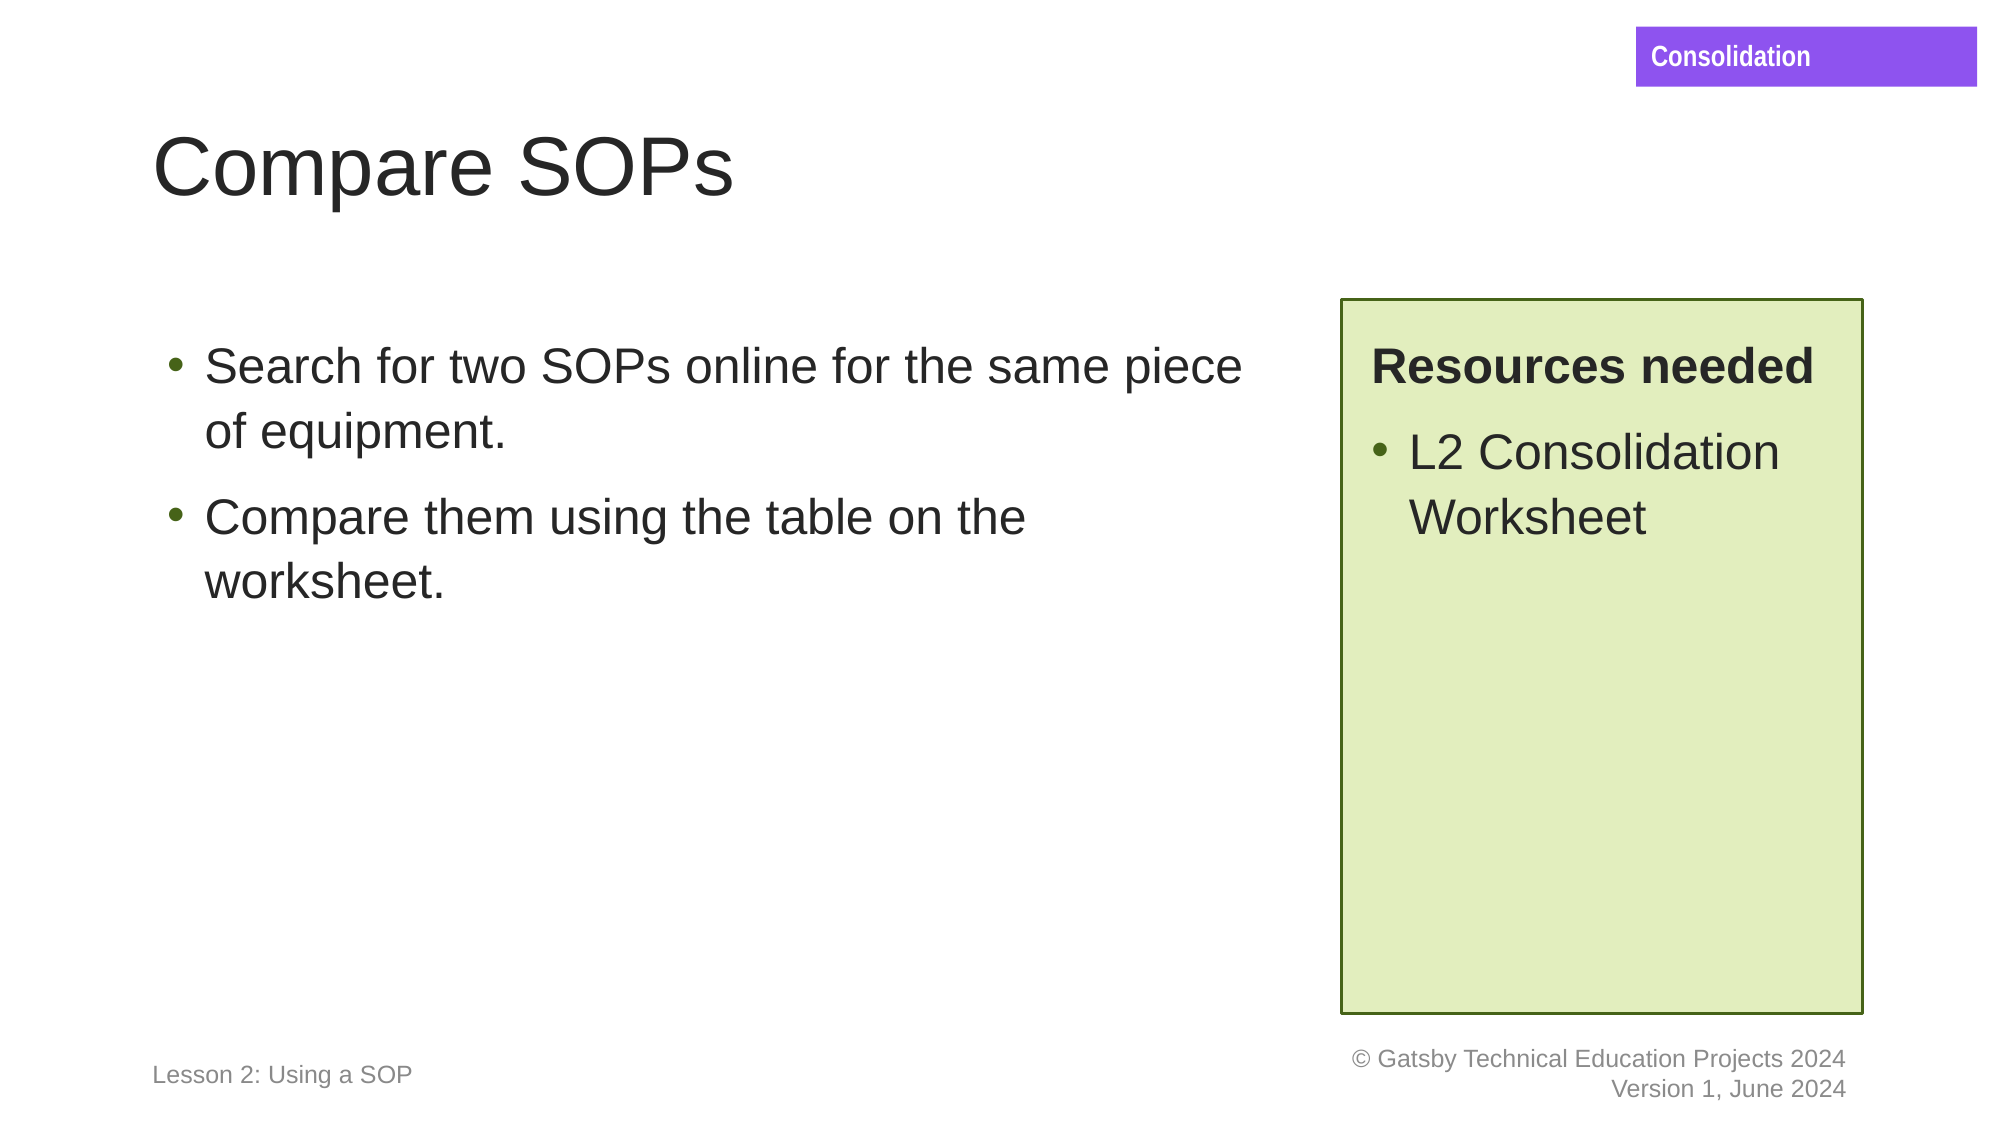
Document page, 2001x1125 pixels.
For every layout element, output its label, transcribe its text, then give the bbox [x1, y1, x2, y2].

list Resources needed L2 Consolidation Worksheet [1340, 298, 1864, 1015]
list Consolidation [1636, 26, 1978, 87]
list Search for two SOPs online for the same piece of equipment. Compare them using the table on the worksheet. [137, 299, 1300, 1014]
title Compare SOPs [137, 59, 1863, 278]
list Lesson 2: Using a SOP [137, 1042, 829, 1103]
